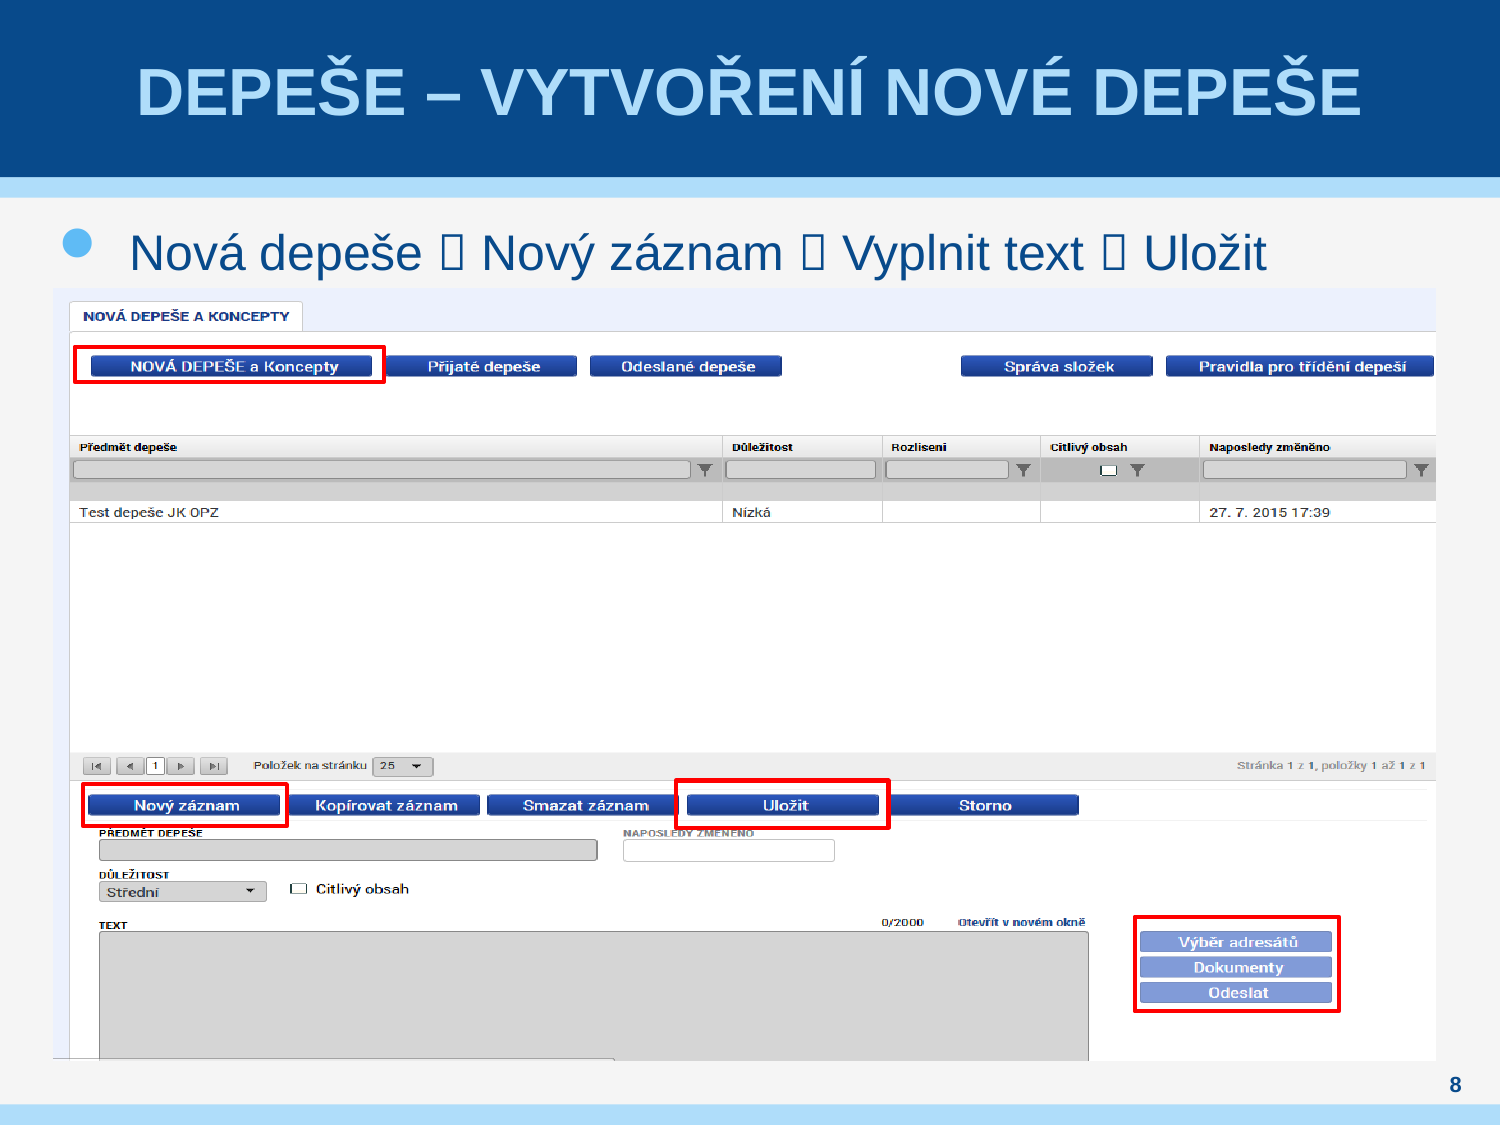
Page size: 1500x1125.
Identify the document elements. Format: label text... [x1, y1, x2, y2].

slide_number 8 [1417, 1068, 1495, 1099]
list Nová depeše  Nový záznam  Vyplnit text  Uložit [58, 219, 1476, 315]
picture [52, 288, 1436, 1062]
title Depeše – vytvoření nové depeše [59, 0, 1441, 178]
